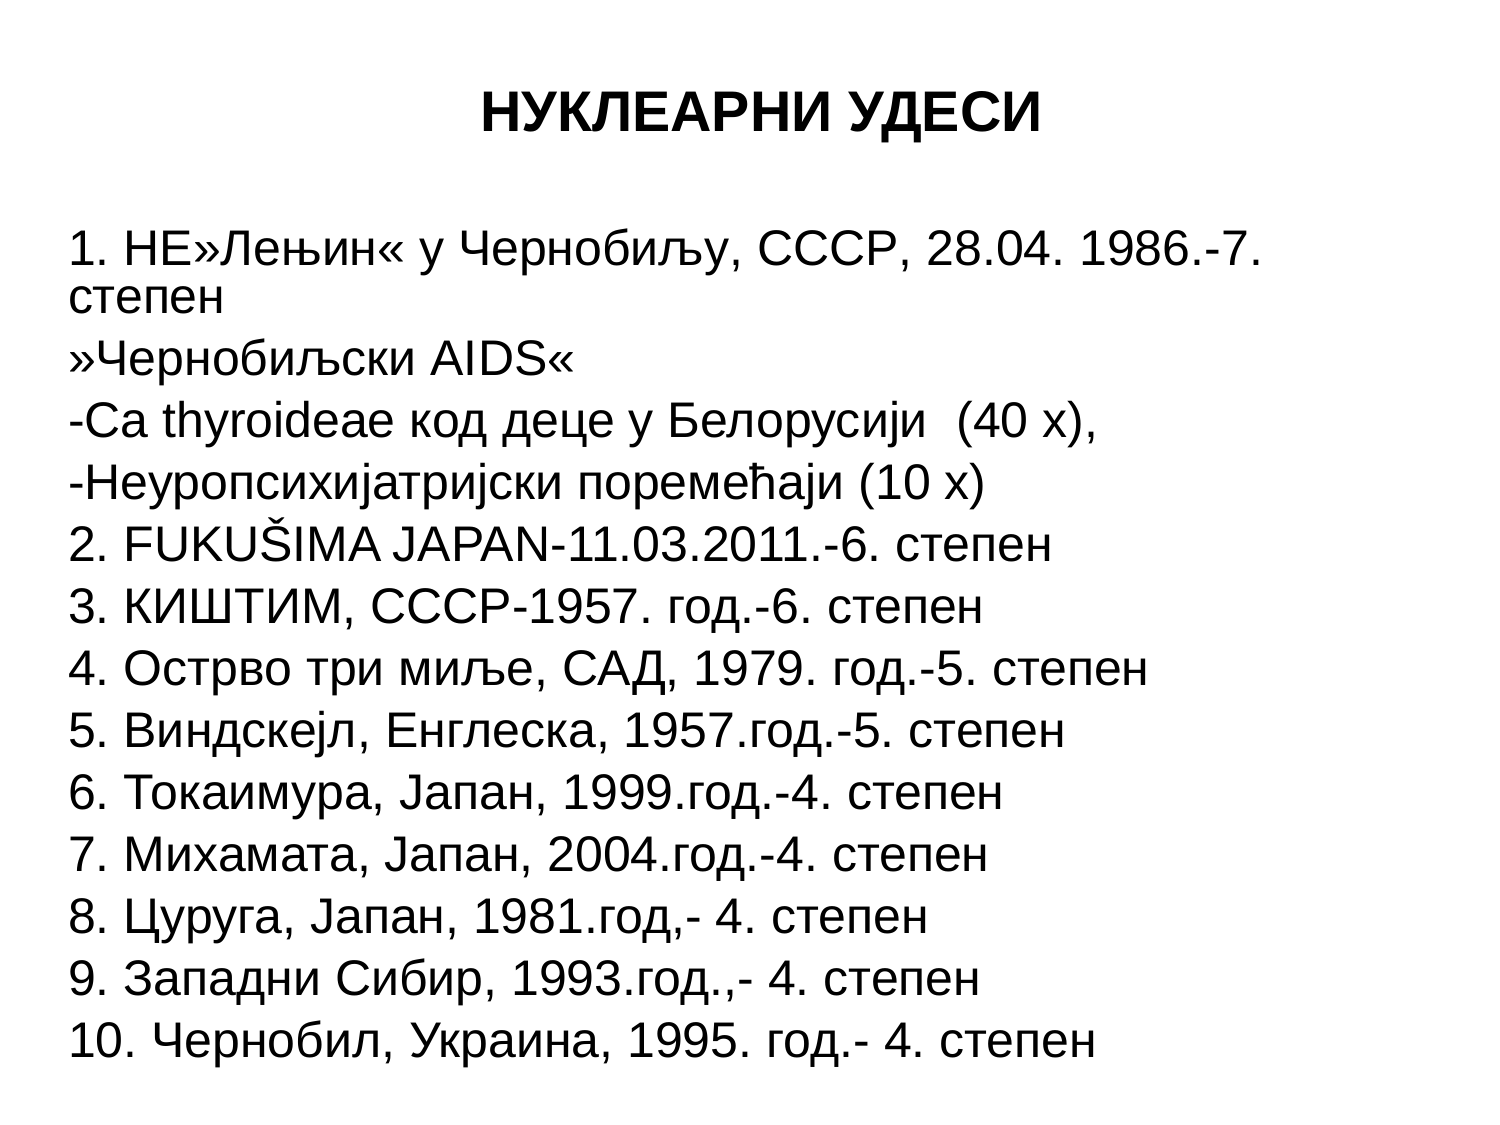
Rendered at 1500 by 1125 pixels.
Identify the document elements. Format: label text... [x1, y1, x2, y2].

title НУКЛЕАРНИ УДЕСИ [112, 66, 1412, 219]
list 1. НЕ»Лењин« у Чернобиљу, СССР, 28.04. 1986.-7. степен »Чернобиљски AIDS« -Ca thyroideae код деце у Белорусији (40 x), -Неуропсихијатријски поремећаји (10 x) 2. FUKUŠIMA JAPAN-11.03.2011.-6. степен 3. КИШТИМ, СССР-1957. год.-6. степен 4. Острво три миље, САД, 1979. год.-5. степен 5. Виндскејл, Енглеска, 1957.год.-5. степен 6. Токаимура, Јапан, 1999.год.-4. степен 7. Михамата, Јапан, 2004.год.-4. степен 8. Цуруга, Јапан, 1981.год,- 4. степен 9. Западни Сибир, 1993.год.,- 4. степен 10. Чернобил, Украина, 1995. год.- 4. степен [53, 219, 1424, 1035]
